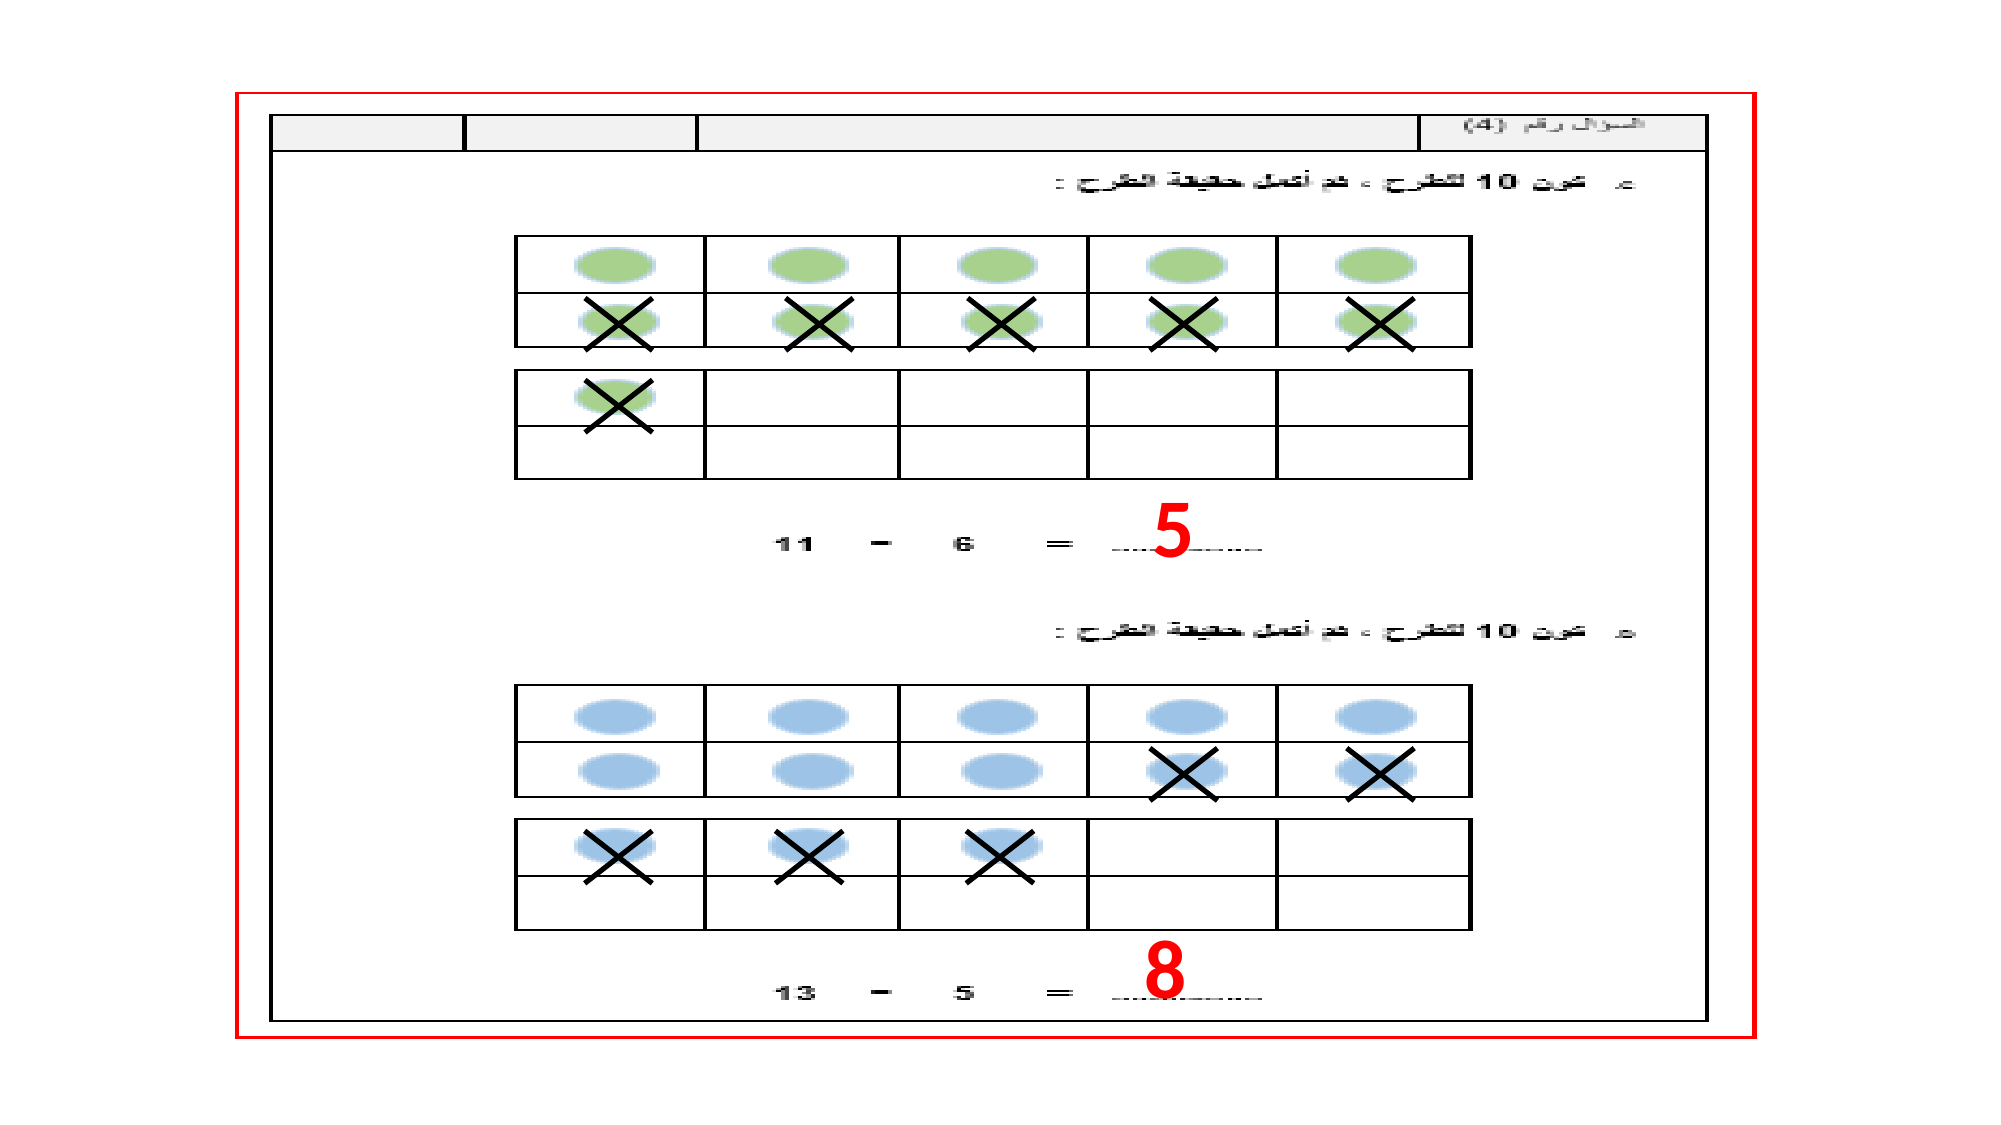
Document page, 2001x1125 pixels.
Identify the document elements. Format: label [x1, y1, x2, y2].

text_box [1149, 748, 1218, 801]
text_box [1346, 748, 1415, 801]
text_box [1149, 298, 1218, 351]
text_box [584, 298, 653, 351]
text_box [967, 298, 1036, 351]
text_box [785, 298, 854, 351]
text_box [584, 830, 653, 884]
text_box [1346, 298, 1415, 351]
text_box [584, 379, 653, 433]
picture [235, 92, 1757, 1039]
text_box [966, 830, 1034, 884]
text_box [775, 830, 843, 884]
